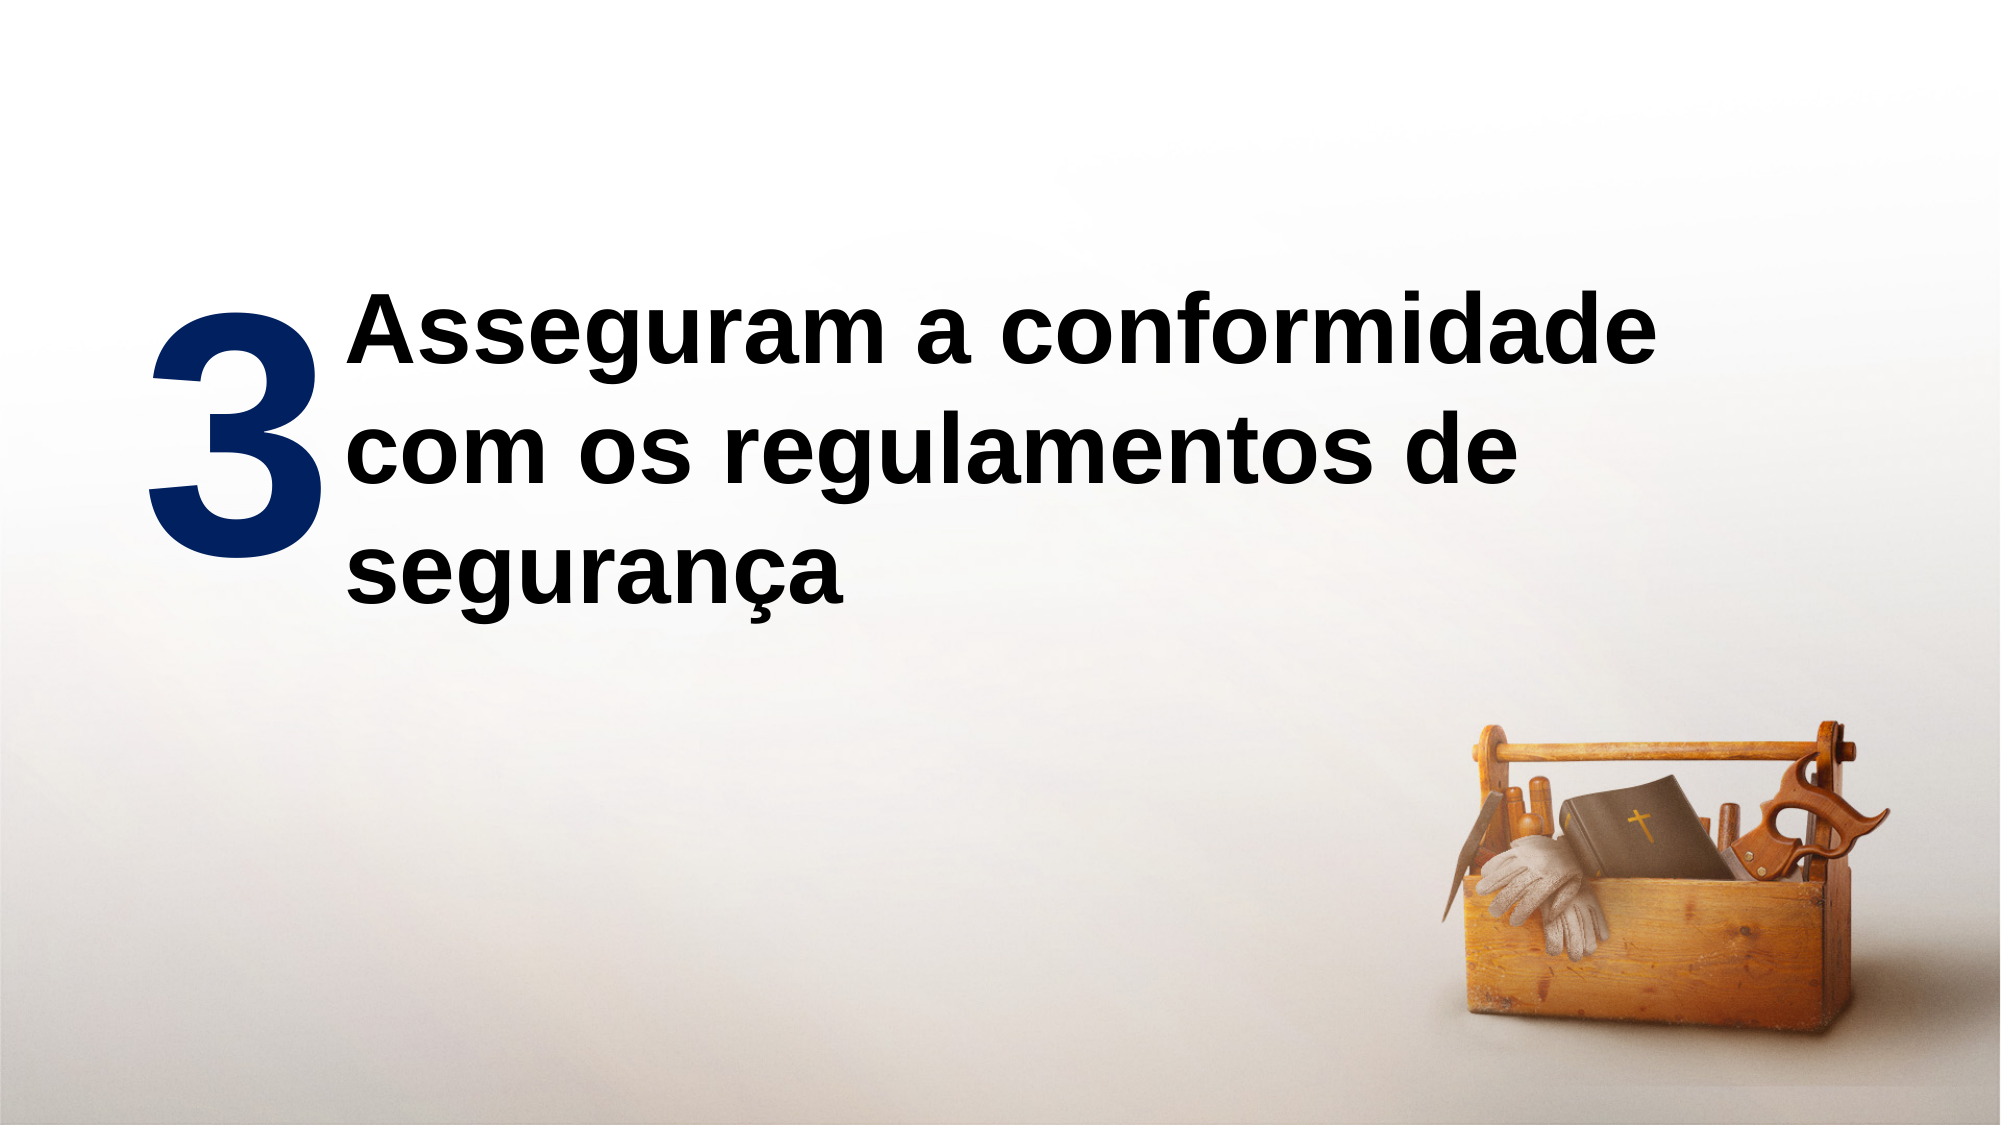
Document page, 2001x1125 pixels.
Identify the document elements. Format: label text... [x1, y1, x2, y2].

picture [0, 0, 2001, 1125]
text_box Asseguram a conformidade com os regulamentos de segurança [329, 256, 1899, 632]
text_box 3 [126, 200, 343, 631]
